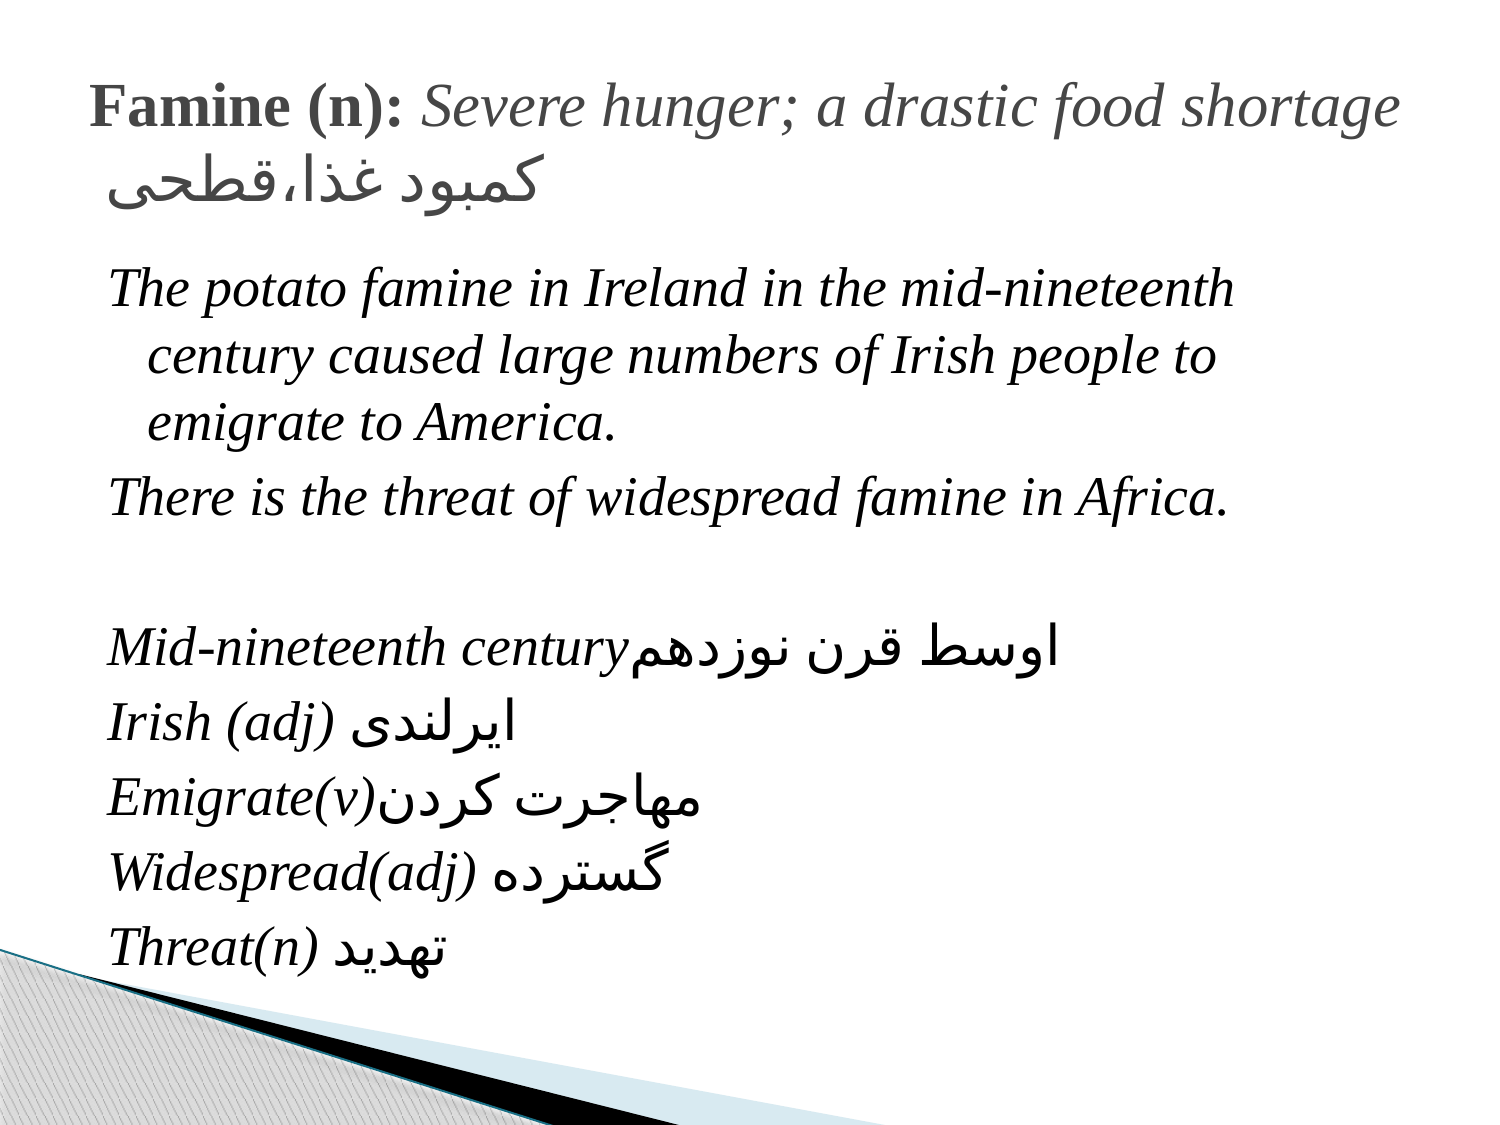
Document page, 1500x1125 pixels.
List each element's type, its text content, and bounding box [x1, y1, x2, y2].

list The potato famine in Ireland in the mid-nineteenth century caused large numbers of Irish people to emigrate to America. There is the threat of widespread famine in Africa. Mid-nineteenth centuryاوسط قرن نوزدهم Irish (adj) ایرلندی Emigrate(v)مهاجرت کردن Widespread(adj) گسترده Threat(n) تهدید [75, 243, 1425, 986]
title Famine (n): Severe hunger; a drastic food shortage کمبود غذا،قطحی [75, 45, 1425, 233]
